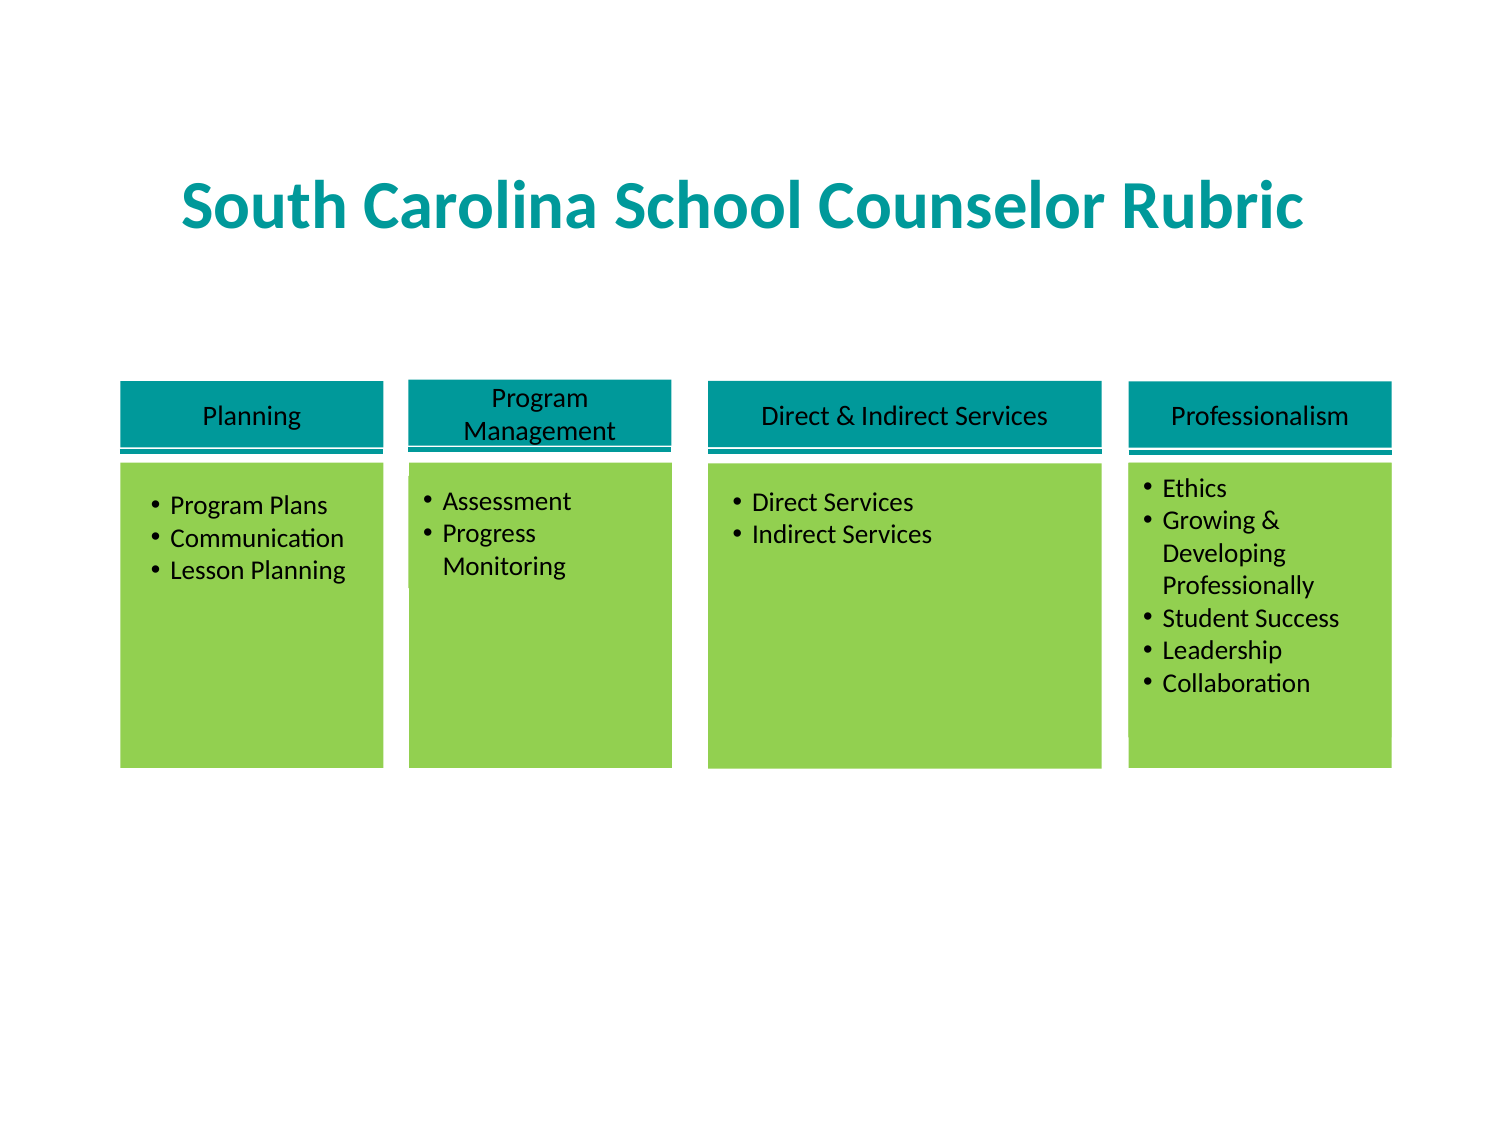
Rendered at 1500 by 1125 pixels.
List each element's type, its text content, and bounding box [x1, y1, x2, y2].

text_box Program Management [407, 379, 672, 447]
text_box Professionalism [1128, 380, 1393, 449]
text_box Assessment Progress Monitoring [408, 475, 658, 589]
text_box Direct Services Indirect Services [717, 476, 1098, 557]
text_box [707, 462, 1103, 770]
text_box Ethics Growing & Developing Professionally Student Success Leadership Collaboration [1128, 462, 1392, 738]
title South Carolina School Counselor Rubric [134, 32, 1366, 243]
text_box Program Plans Communication Lesson Planning [136, 480, 368, 593]
text_box Planning [119, 380, 384, 448]
text_box [119, 462, 384, 769]
text_box Direct & Indirect Services [707, 380, 1103, 448]
text_box [408, 462, 673, 769]
text_box [1128, 462, 1393, 769]
